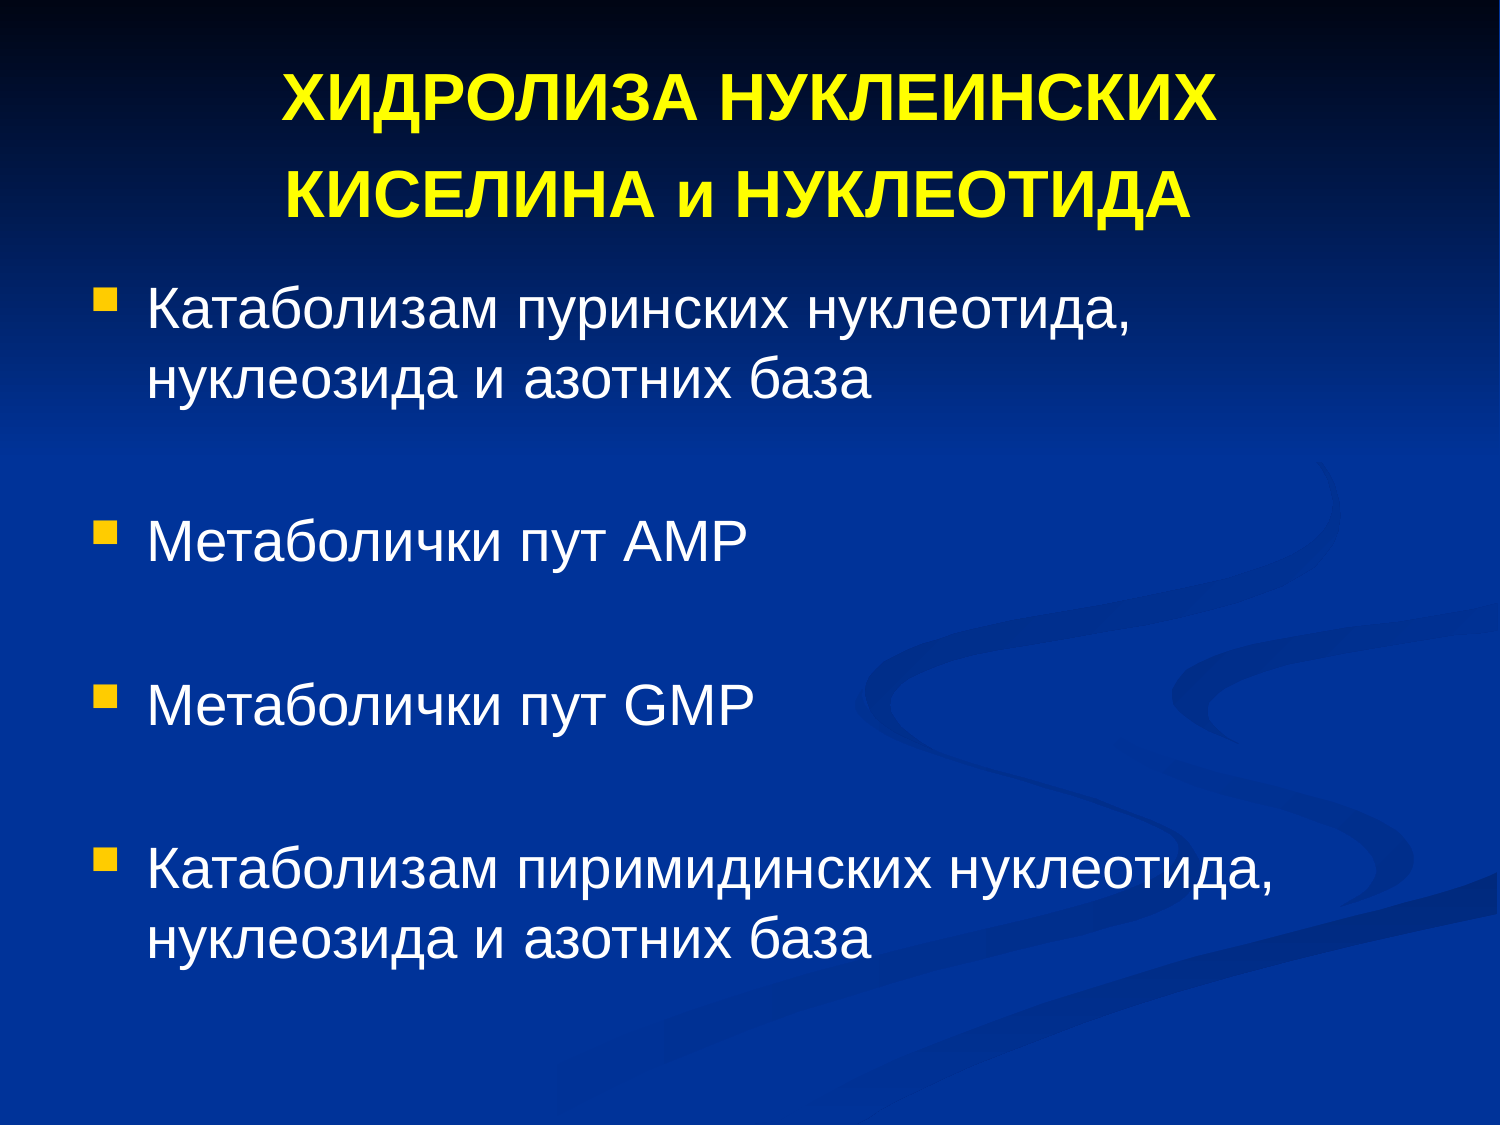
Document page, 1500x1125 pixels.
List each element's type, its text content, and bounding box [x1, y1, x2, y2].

title ХИДРОЛИЗА НУКЛЕИНСКИХ КИСЕЛИНА и НУКЛЕОТИДА [74, 49, 1426, 238]
list Катаболизам пуринских нуклеотида, нуклеозида и азотних база Метаболички пут AMP Метаболички пут GMP Катаболизам пиримидинских нуклеотида, нуклеозида и азотних база [74, 262, 1426, 1006]
